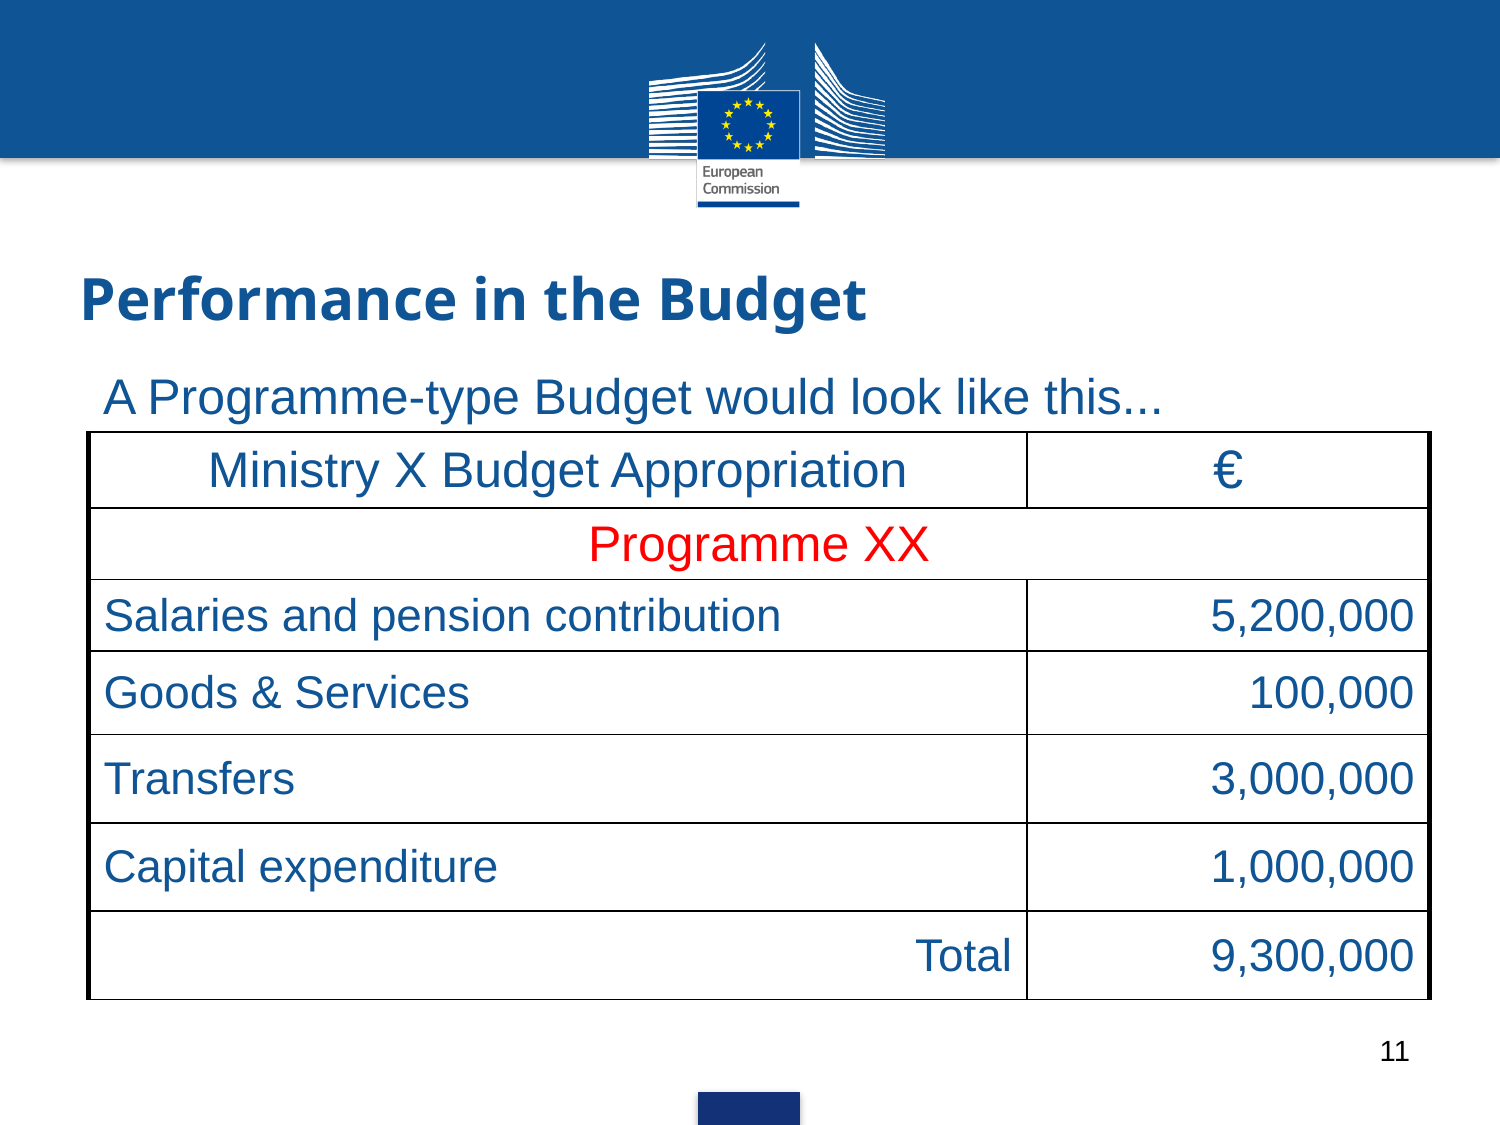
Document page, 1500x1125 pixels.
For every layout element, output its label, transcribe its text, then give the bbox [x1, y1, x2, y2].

table_cell 100,000 [1028, 652, 1427, 734]
table_cell Total [91, 912, 1026, 999]
table_header € [1028, 433, 1427, 507]
text_box A Programme-type Budget would look like this... [88, 356, 1211, 432]
picture [649, 42, 885, 208]
table_cell Capital expenditure [91, 824, 1026, 910]
table_cell 5,200,000 [1028, 580, 1427, 650]
table_cell 1,000,000 [1028, 824, 1427, 910]
table_cell Goods & Services [91, 652, 1026, 734]
table_cell 3,000,000 [1028, 735, 1427, 822]
slide_number 11 [1074, 1024, 1426, 1103]
title Performance in the Budget [64, 219, 1416, 374]
table_cell Programme XX [91, 509, 1427, 579]
table_header Ministry X Budget Appropriation [91, 433, 1026, 507]
table_cell Transfers [91, 735, 1026, 822]
table_cell 9,300,000 [1028, 912, 1427, 999]
table_cell Salaries and pension contribution [91, 580, 1026, 650]
